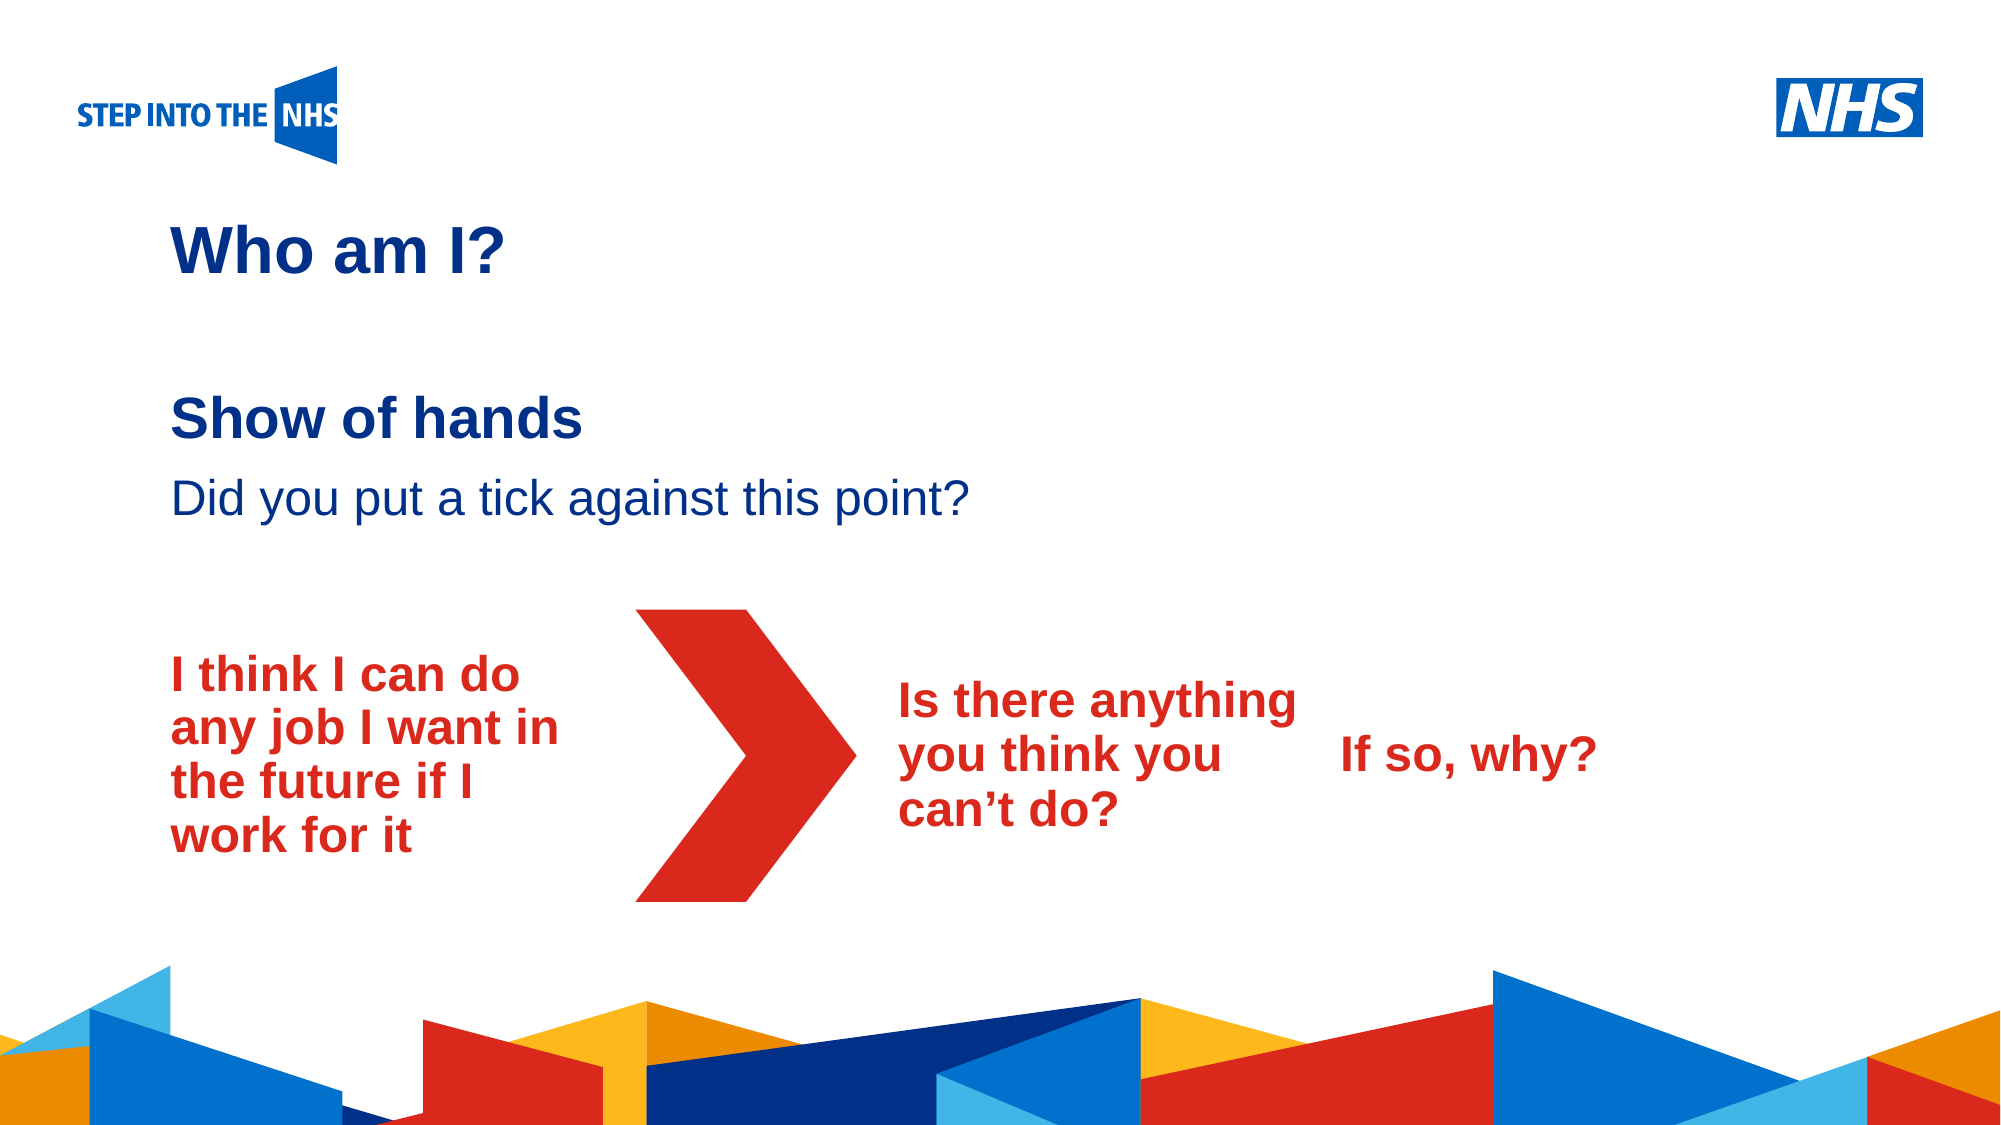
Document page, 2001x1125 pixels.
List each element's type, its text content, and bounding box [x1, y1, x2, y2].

list Show of hands Did you put a tick against this point? [170, 388, 1236, 620]
text_box If so, why? [1339, 609, 1843, 902]
text_box I think I can do any job I want in the future if I work for it [170, 609, 592, 902]
text_box [633, 608, 859, 903]
list Is there anything you think you can’t do? [897, 609, 1299, 902]
title Who am I? [170, 216, 1812, 306]
